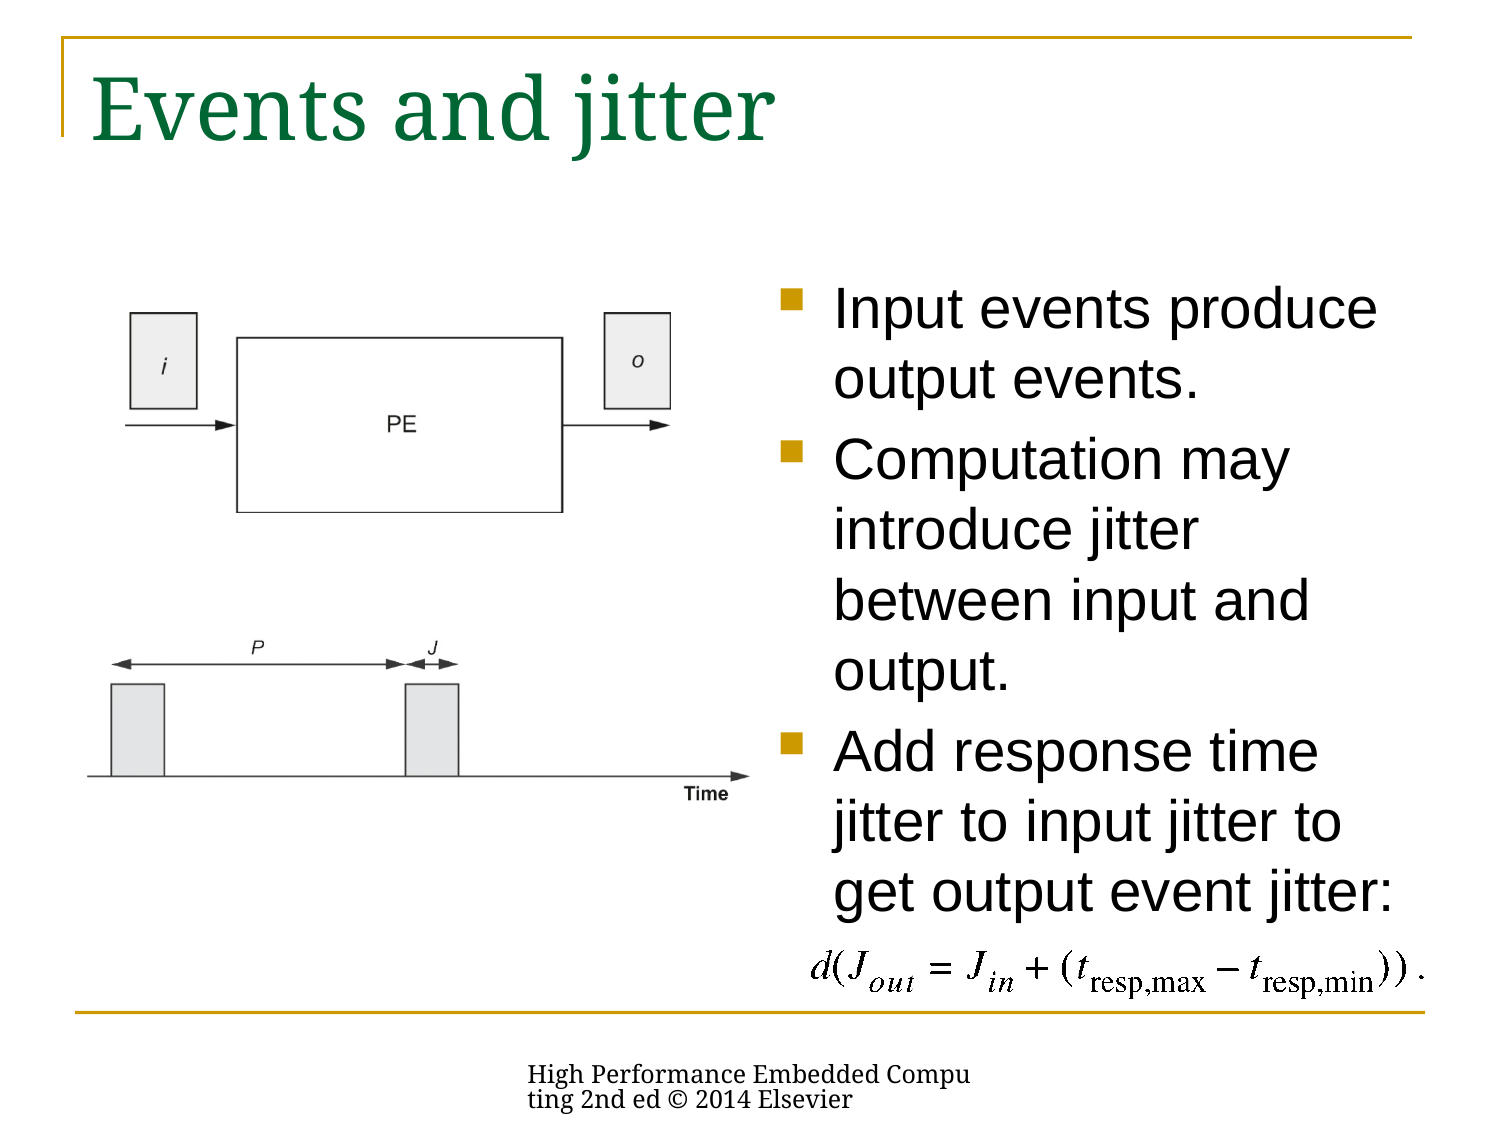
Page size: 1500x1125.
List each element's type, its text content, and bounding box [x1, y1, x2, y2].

title Events and jitter [75, 45, 1425, 233]
footer High Performance Embedded Computing 2nd ed © 2014 Elsevier [512, 1025, 988, 1100]
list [774, 912, 1438, 1041]
picture [124, 312, 671, 513]
list Input events produce output events. Computation may introduce jitter between input and output. Add response time jitter to input jitter to get output event jitter: [762, 262, 1425, 1006]
picture [87, 637, 751, 807]
